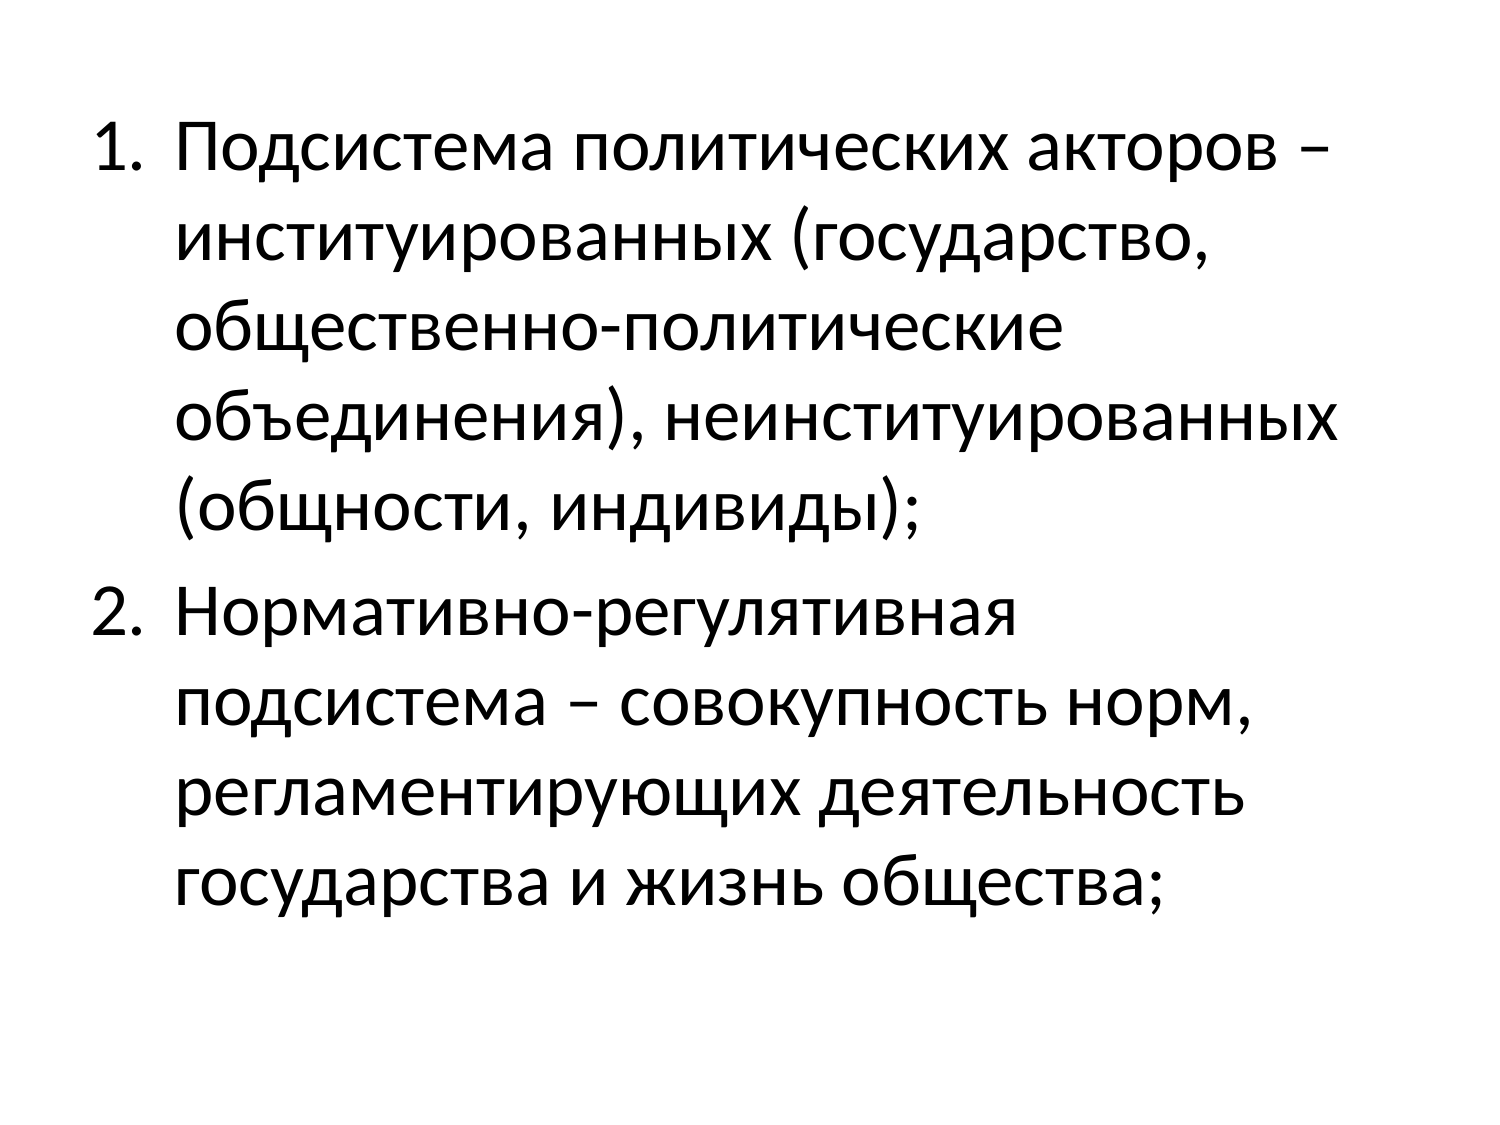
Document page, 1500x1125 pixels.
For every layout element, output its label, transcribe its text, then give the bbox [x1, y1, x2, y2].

list Подсистема политических акторов – институированных (государство, общественно-политические объединения), неинституированных (общности, индивиды); Нормативно-регулятивная подсистема – совокупность норм, регламентирующих деятельность государства и жизнь общества; [75, 87, 1425, 1005]
